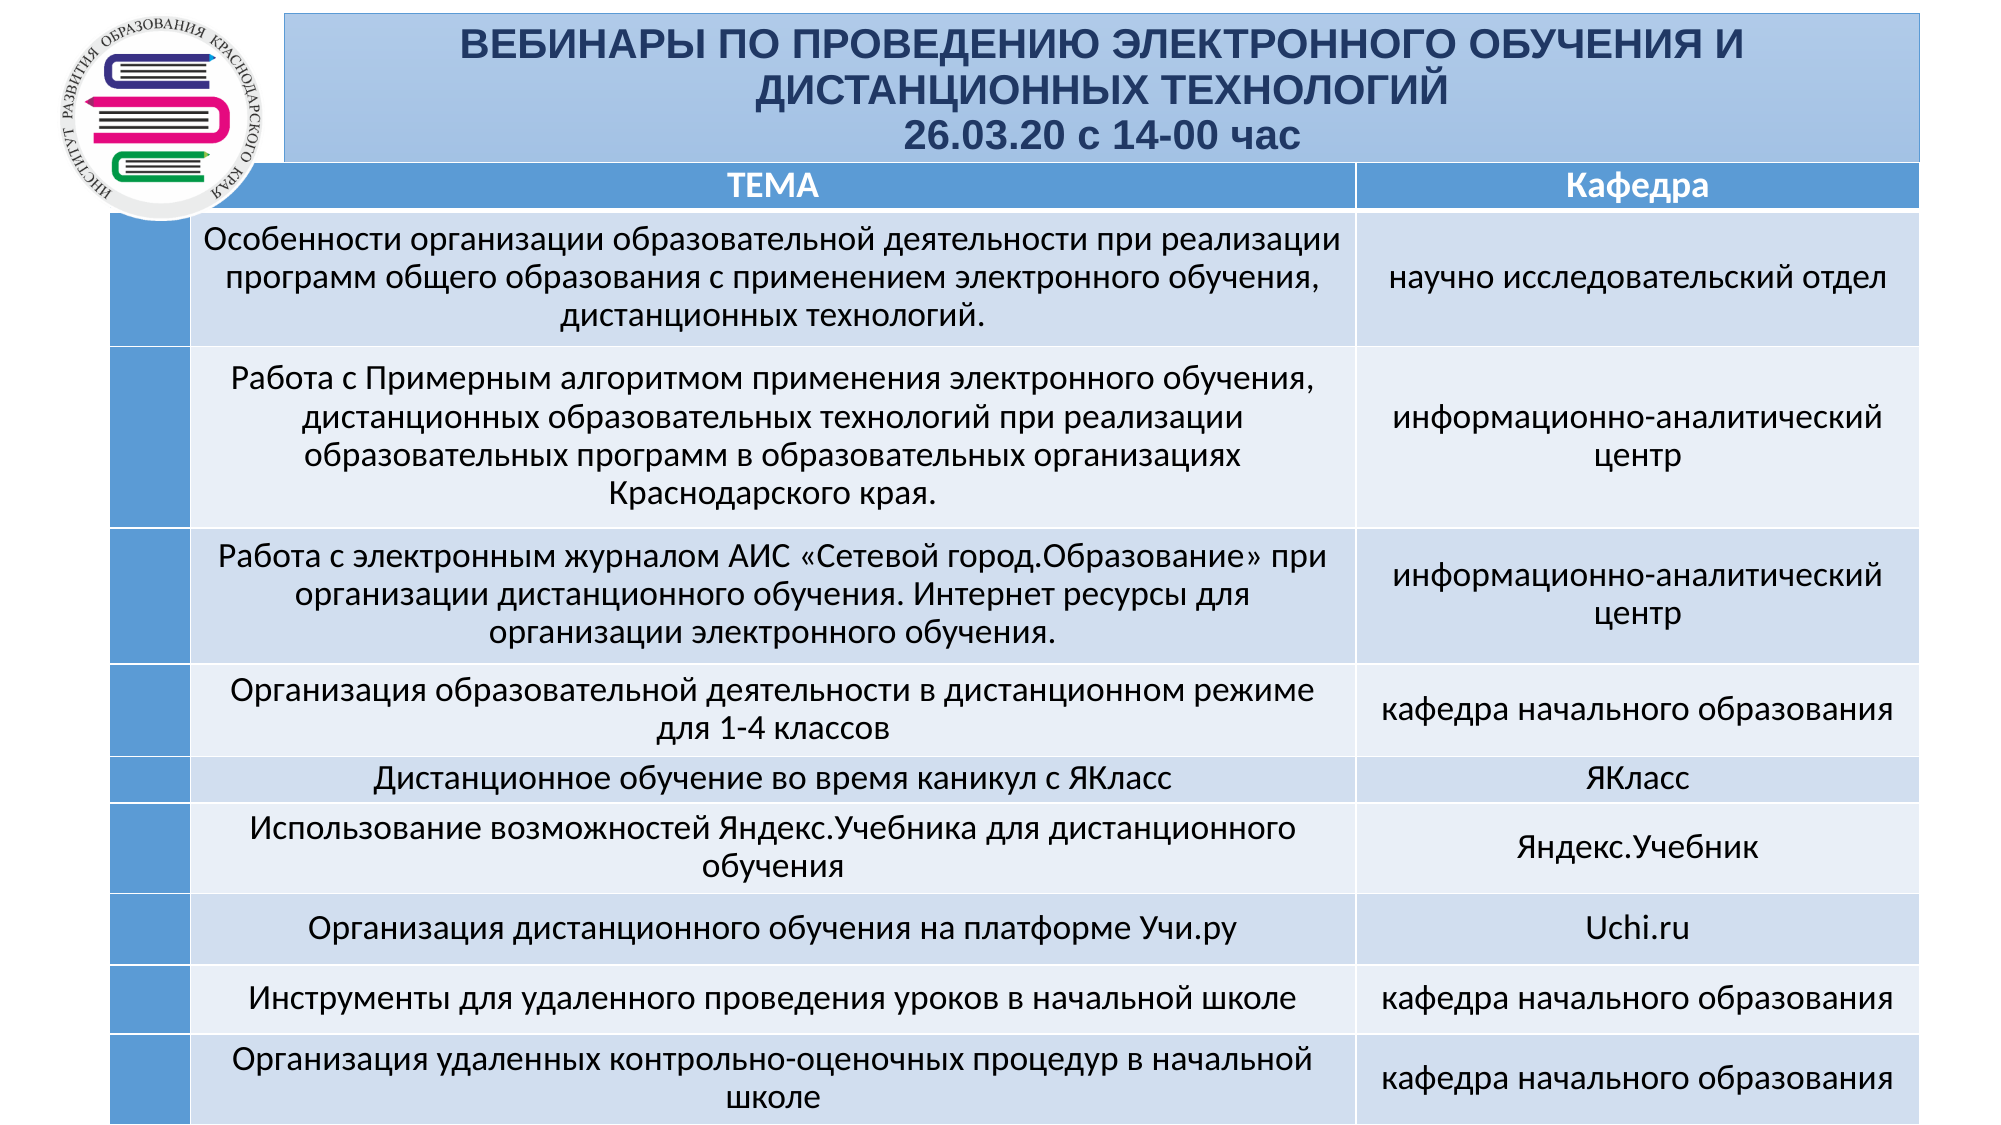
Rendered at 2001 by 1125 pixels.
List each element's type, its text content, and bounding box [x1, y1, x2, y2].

table_cell ЯКласс [1357, 757, 1919, 802]
table_cell [110, 757, 190, 802]
table_cell Организация дистанционного обучения на платформе Учи.ру [191, 894, 1355, 964]
table_cell Организация удаленных контрольно-оценочных процедур в начальной школе [191, 1035, 1355, 1124]
table_cell [110, 1035, 190, 1124]
table_cell Работа с Примерным алгоритмом применения электронного обучения, дистанционных образовательных технологий при реализации образовательных программ в образовательных организациях Краснодарского края. [191, 347, 1355, 527]
table_cell информационно-аналитический центр [1357, 529, 1919, 663]
table_cell Использование возможностей Яндекс.Учебника для дистанционного обучения [191, 804, 1355, 893]
table_header ТЕМА [265, 163, 1355, 208]
table_cell Яндекс.Учебник [1357, 804, 1919, 893]
picture [57, 13, 265, 222]
table_cell Работа с электронным журналом АИС «Сетевой город.Образование» при организации дистанционного обучения. Интернет ресурсы для организации электронного обучения. [191, 529, 1355, 663]
table_cell [110, 529, 190, 663]
table_cell Организация образовательной деятельности в дистанционном режиме для 1-4 классов [191, 665, 1355, 756]
table_cell [110, 222, 190, 346]
table_cell [110, 894, 190, 964]
table_cell [110, 804, 190, 893]
table_cell кафедра начального образования [1357, 665, 1919, 756]
table_cell кафедра начального образования [1357, 966, 1919, 1033]
table_cell [110, 347, 190, 527]
table_cell Uchi.ru [1357, 894, 1919, 964]
table_header Кафедра [1357, 163, 1919, 208]
text_box ВЕБИНАРЫ ПО ПРОВЕДЕНИЮ ЭЛЕКТРОННОГО ОБУЧЕНИЯ И ДИСТАНЦИОННЫХ ТЕХНОЛОГИЙ 26.03.20 с 14-00 час [284, 13, 1920, 162]
table_cell Дистанционное обучение во время каникул с ЯКласс [191, 757, 1355, 802]
table_cell Особенности организации образовательной деятельности при реализации программ общего образования с применением электронного обучения, дистанционных технологий. [191, 213, 1355, 346]
table_cell [110, 665, 190, 756]
table_cell научно исследовательский отдел [1357, 213, 1919, 346]
table_cell [110, 966, 190, 1033]
table_cell Инструменты для удаленного проведения уроков в начальной школе [191, 966, 1355, 1033]
table_cell кафедра начального образования [1357, 1035, 1919, 1124]
table_cell информационно-аналитический центр [1357, 347, 1919, 527]
